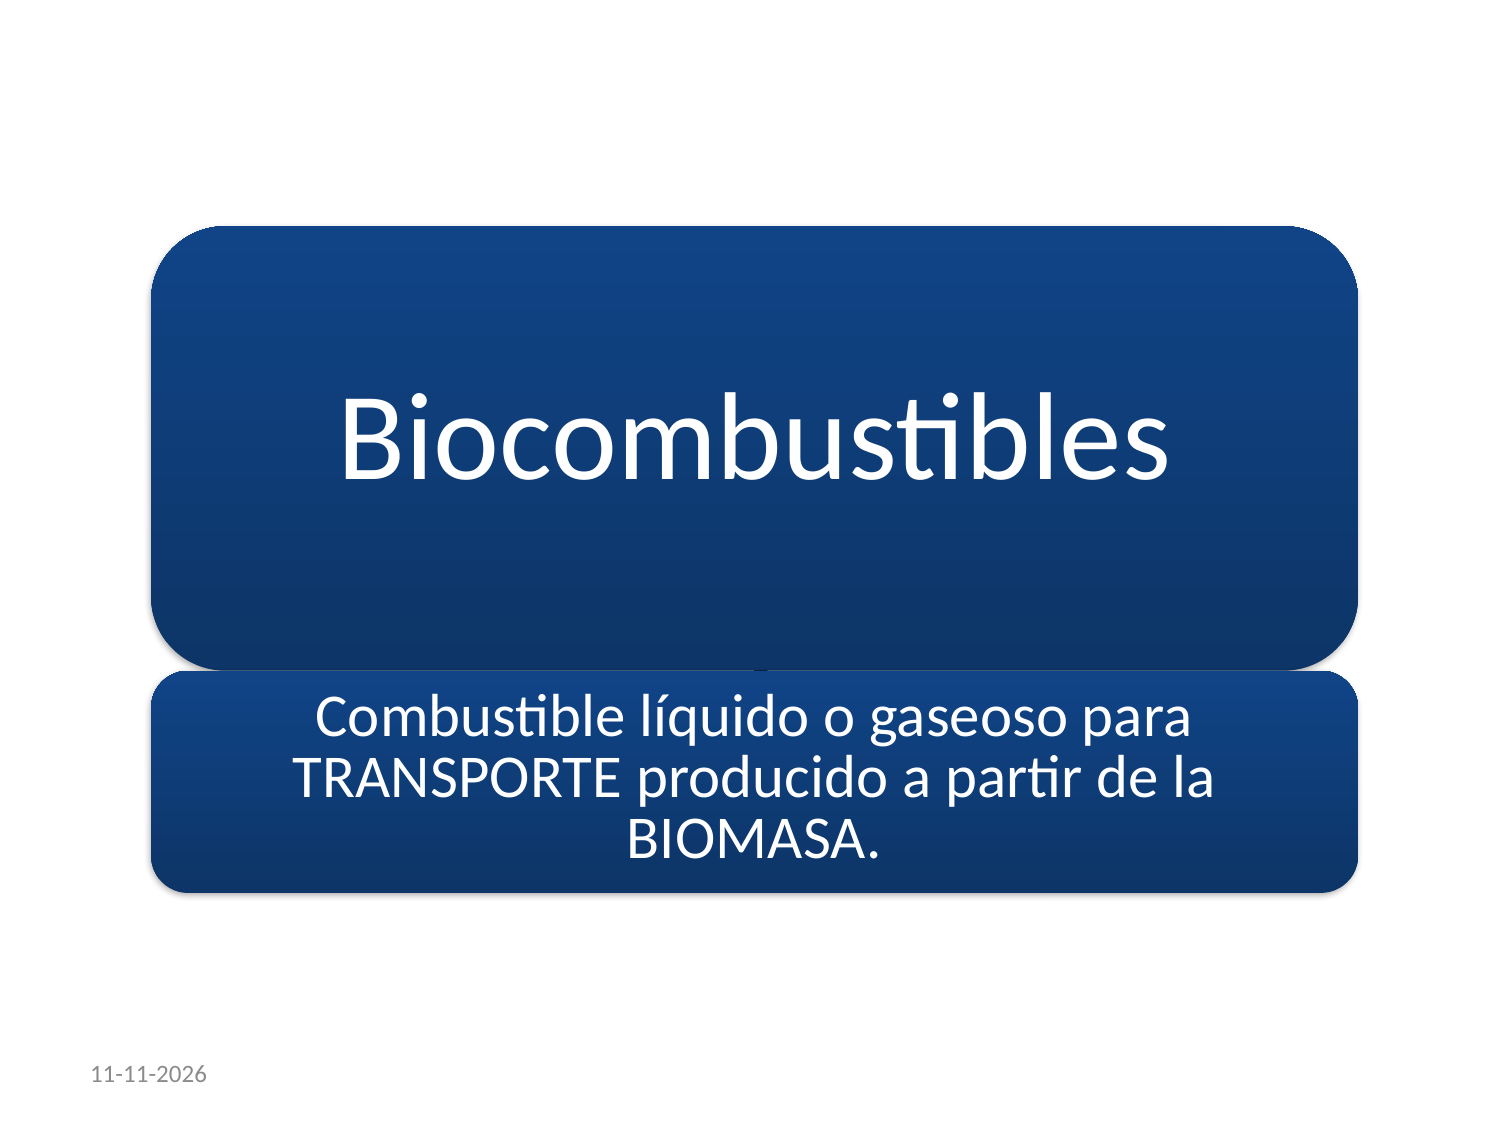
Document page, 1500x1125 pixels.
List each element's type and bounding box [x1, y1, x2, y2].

slide_number [75, 1042, 425, 1103]
text_box [150, 226, 1359, 894]
